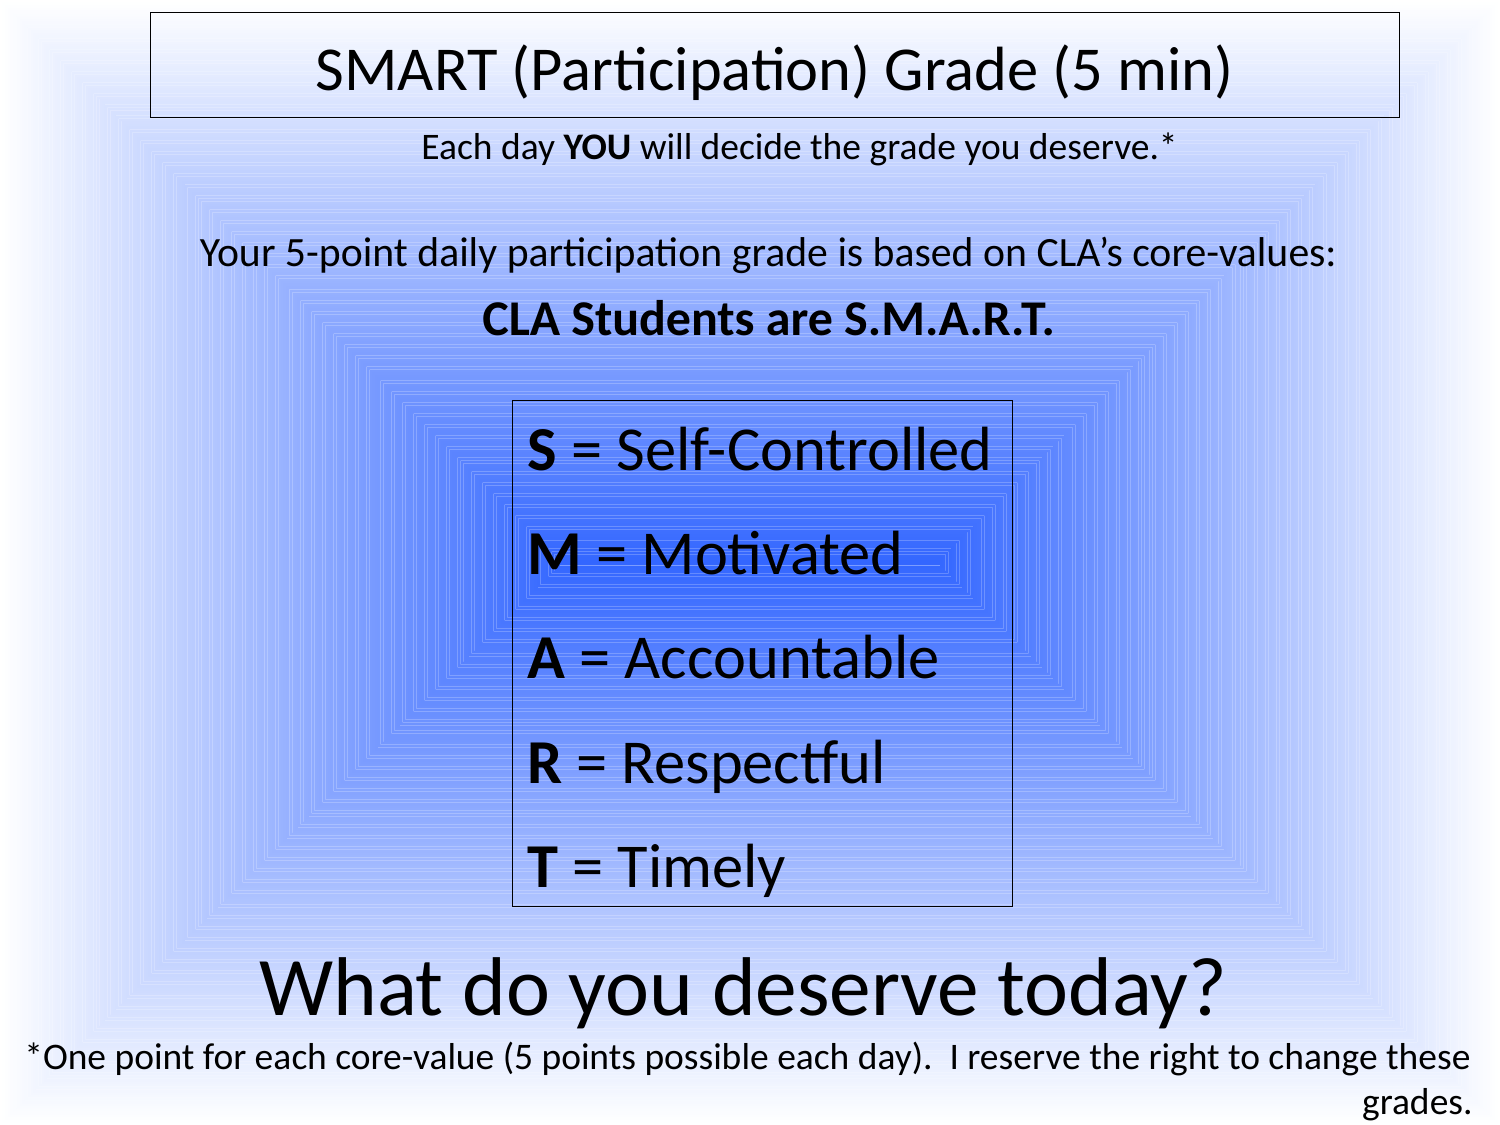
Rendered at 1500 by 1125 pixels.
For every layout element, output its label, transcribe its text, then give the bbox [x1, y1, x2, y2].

text_box Each day YOU will decide the grade you deserve.* [199, 114, 1400, 175]
text_box S = Self-Controlled M = Motivated A = Accountable R = Respectful T = Timely [512, 400, 1013, 907]
text_box What do you deserve today? *One point for each core-value (5 points possible each day). I reserve the right to change these grades. [0, 924, 1488, 1125]
list Your 5-point daily participation grade is based on CLA’s core-values: CLA Students are S.M.A.R.T. [37, 217, 1500, 383]
text_box SMART (Participation) Grade (5 min) [150, 12, 1400, 118]
